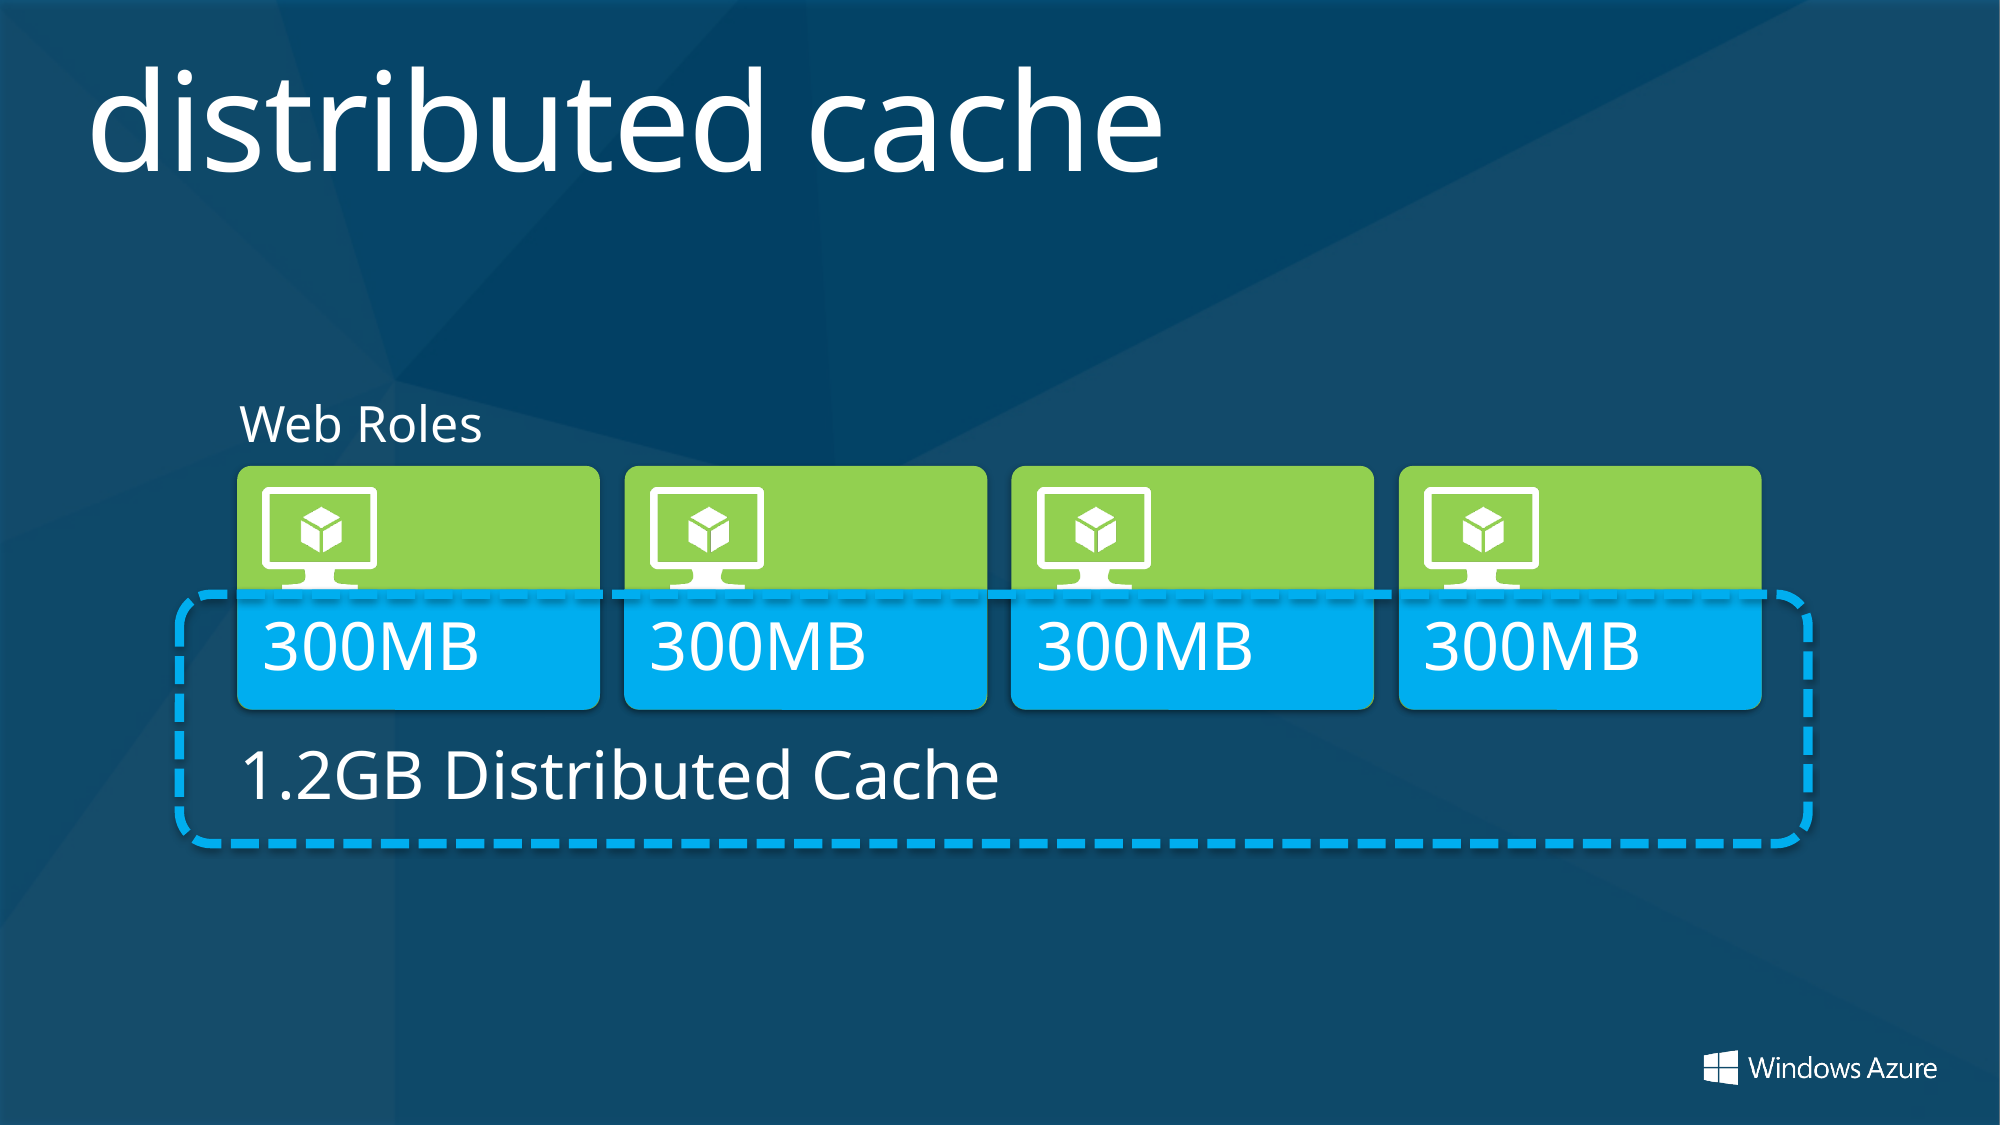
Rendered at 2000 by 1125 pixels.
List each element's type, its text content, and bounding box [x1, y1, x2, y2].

text_box 1.2GB Distributed Cache [239, 748, 1116, 813]
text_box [236, 465, 601, 588]
text_box [178, 593, 1809, 845]
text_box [1011, 465, 1375, 587]
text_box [236, 588, 1762, 710]
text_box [1398, 465, 1762, 588]
text_box distributed cache [85, 66, 1914, 189]
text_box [262, 612, 1762, 687]
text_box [624, 465, 988, 587]
text_box Web Roles [239, 404, 836, 453]
picture [0, 0, 2000, 1125]
